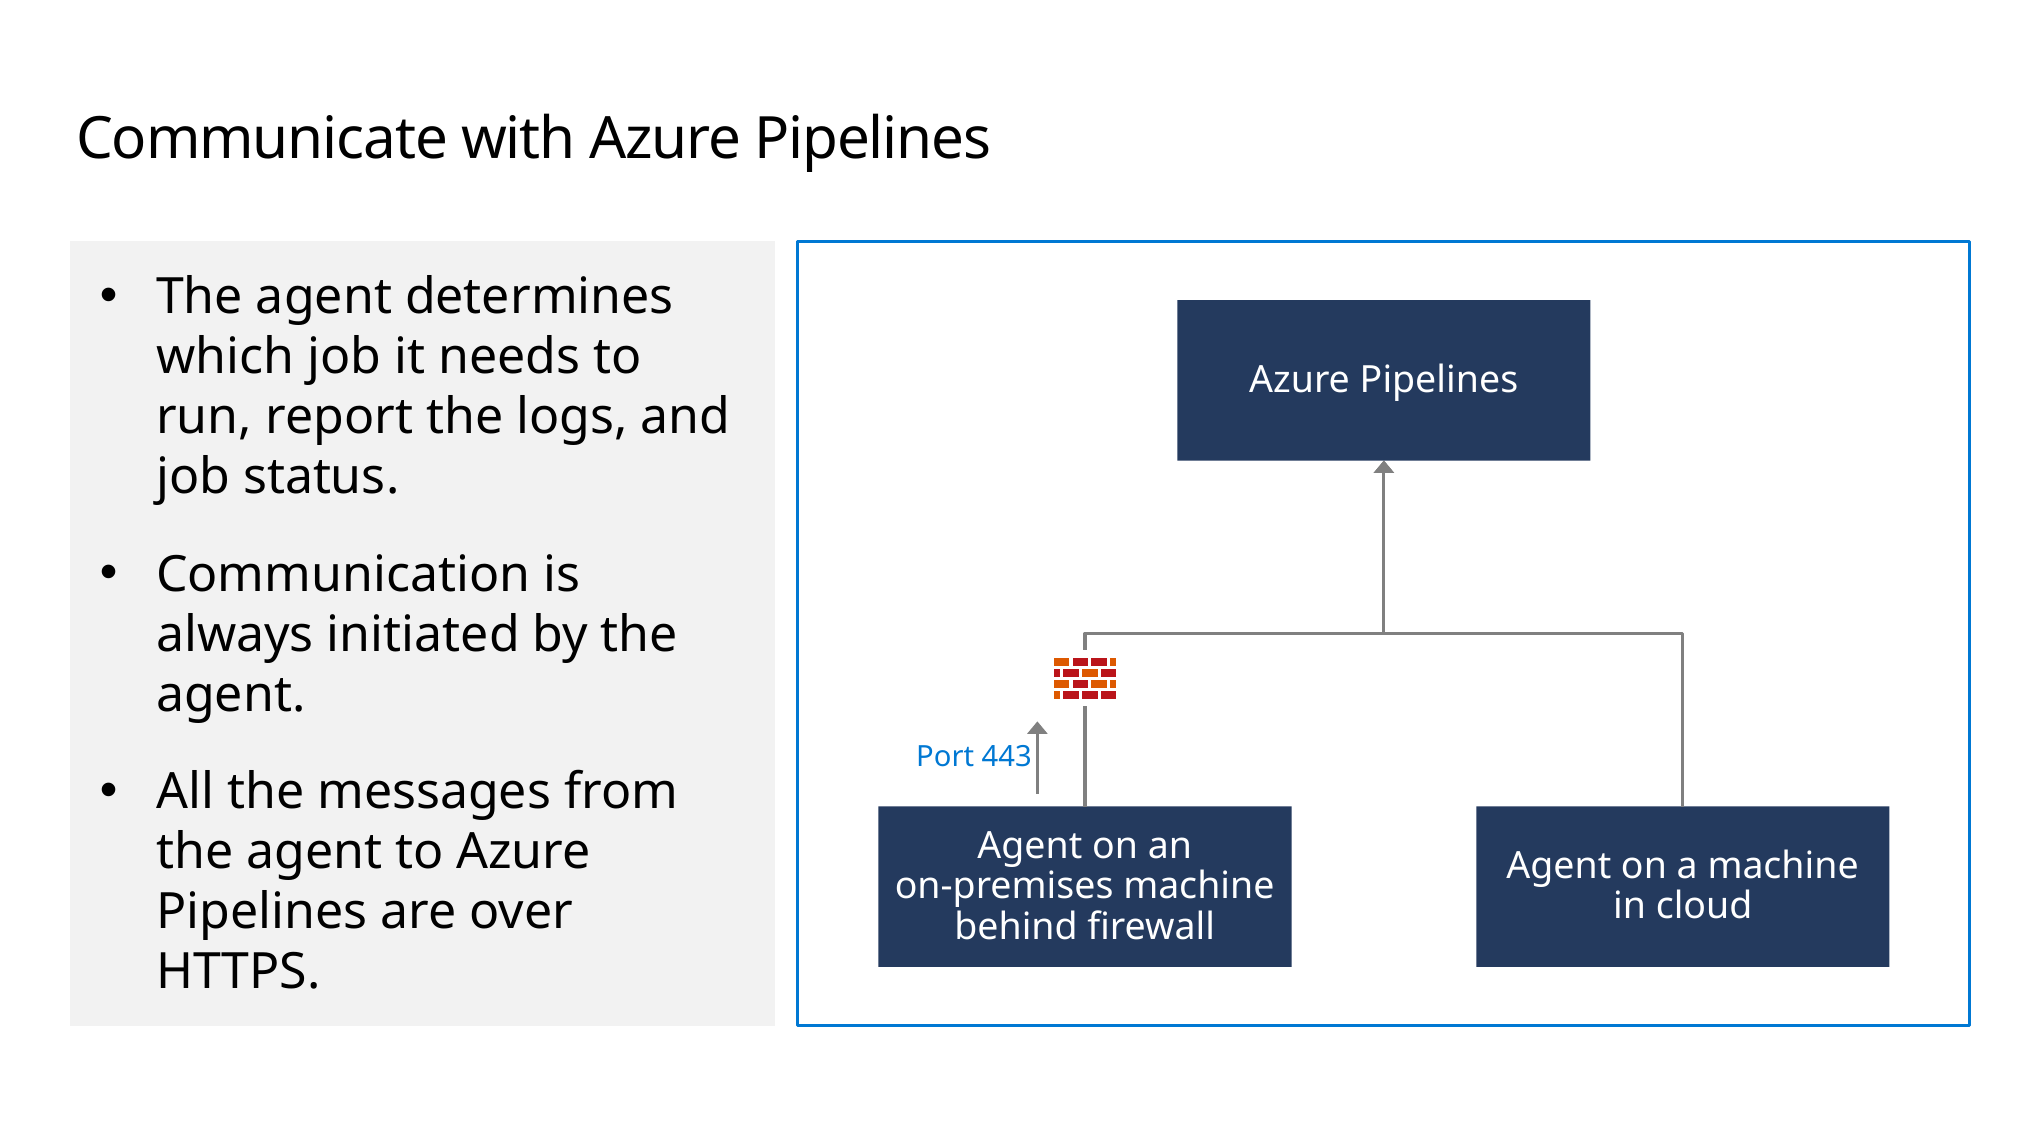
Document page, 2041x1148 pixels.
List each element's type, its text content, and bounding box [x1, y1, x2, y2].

title Communicate with Azure Pipelines [76, 103, 1969, 172]
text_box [878, 299, 1890, 968]
text_box The agent determines which job it needs to run, report the logs, and job status. Communication is always initiated by the agent. All the messages from the agent to Azure Pipelines are over HTTPS. [70, 241, 775, 1026]
text_box [797, 241, 1971, 1026]
